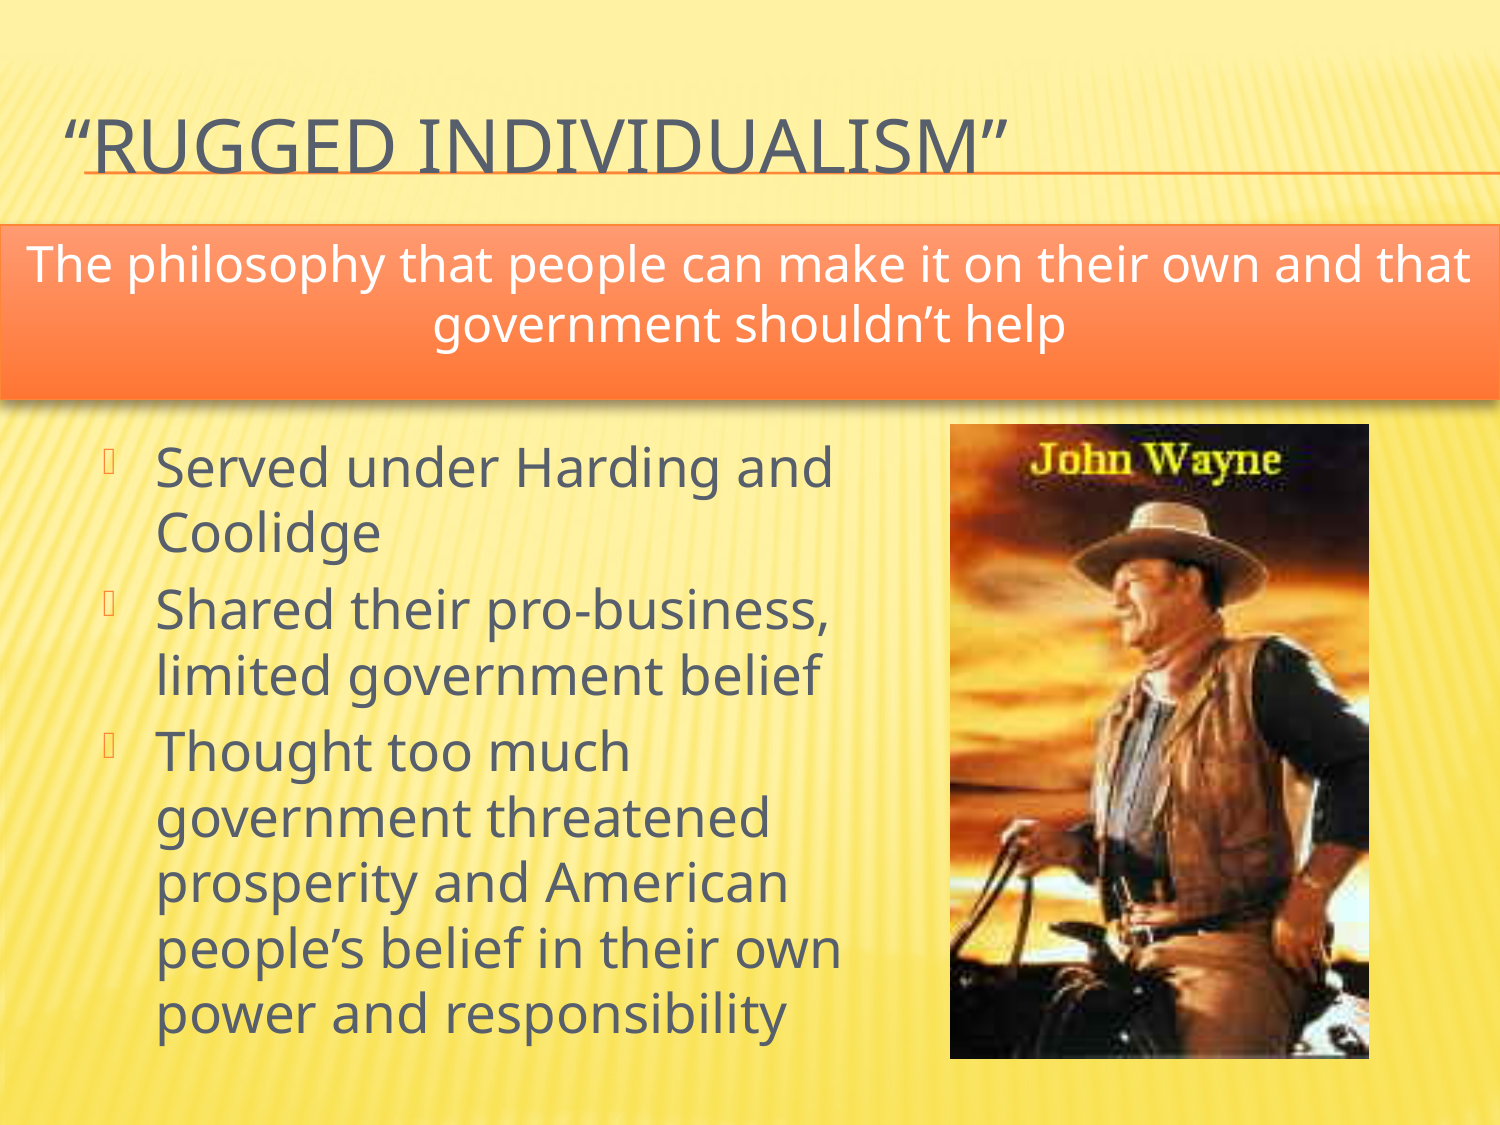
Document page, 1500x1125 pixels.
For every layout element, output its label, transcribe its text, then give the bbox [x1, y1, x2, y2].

list Served under Harding and Coolidge Shared their pro-business, limited government belief Thought too much government threatened prosperity and American people’s belief in their own power and responsibility [87, 424, 901, 1066]
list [949, 424, 1370, 1060]
title “Rugged Individualism” [49, 75, 1475, 213]
text_box The philosophy that people can make it on their own and that government shouldn’t help [0, 224, 1500, 400]
